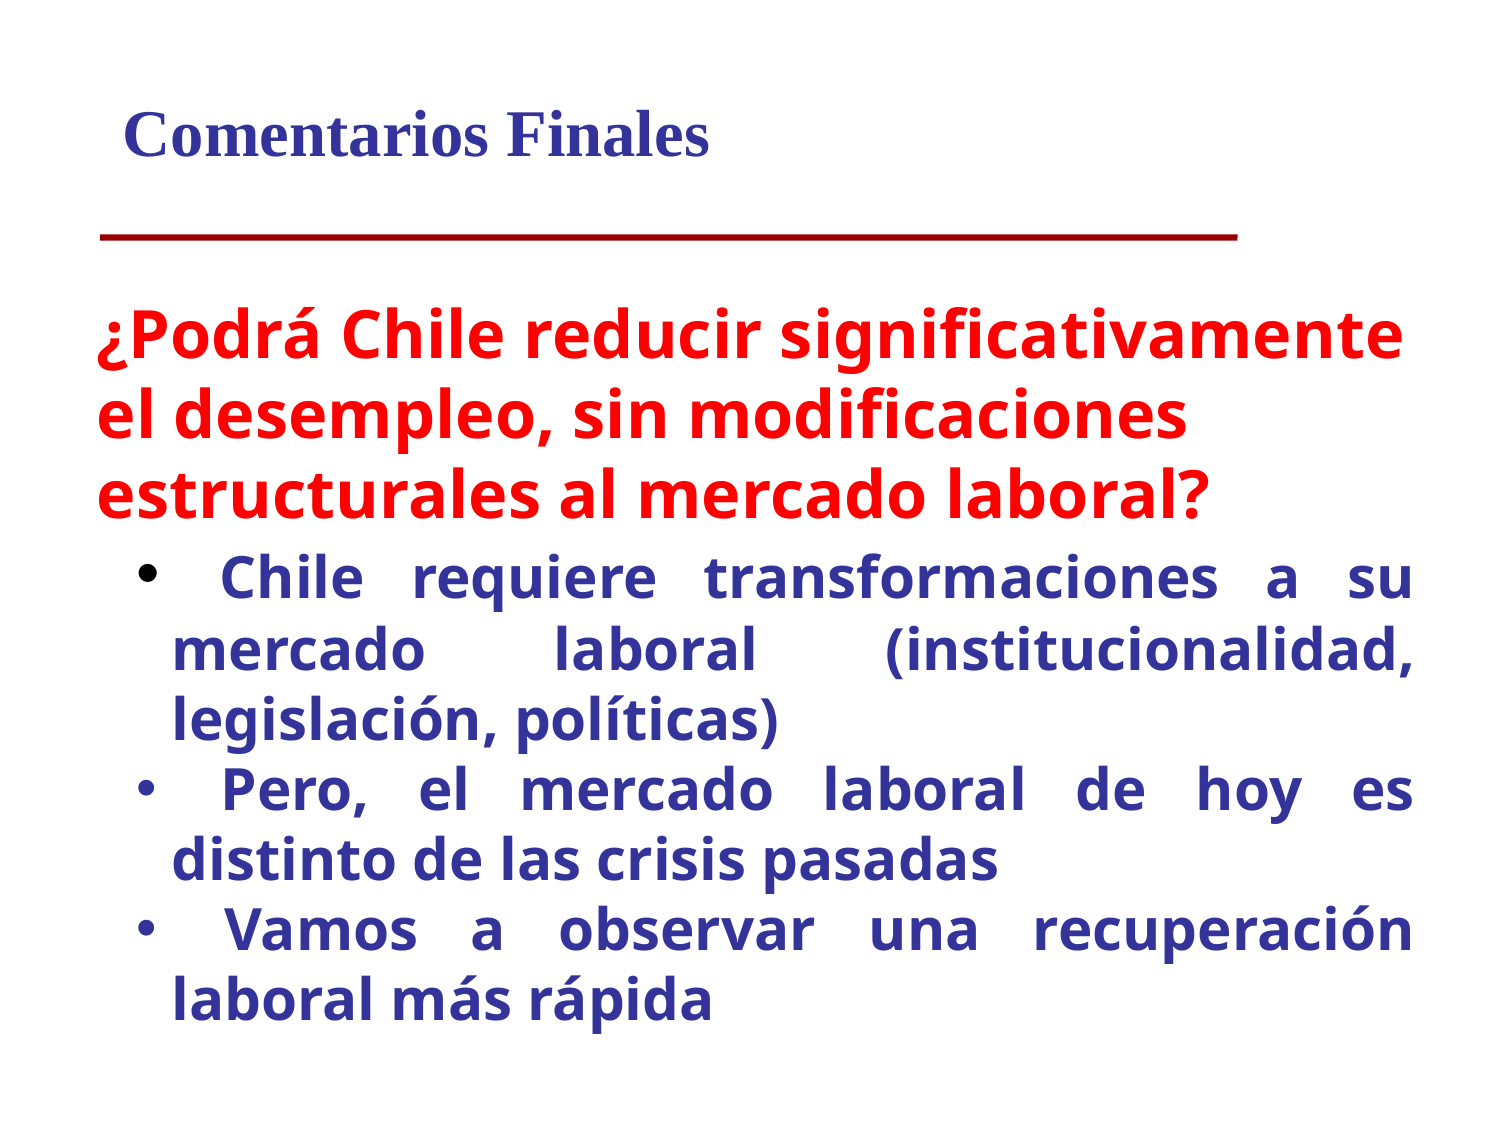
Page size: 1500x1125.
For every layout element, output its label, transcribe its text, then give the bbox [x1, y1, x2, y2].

text_box Comentarios Finales [107, 81, 726, 177]
text_box ¿Podrá Chile reducir significativamente el desempleo, sin modificaciones estructurales al mercado laboral? Chile requiere transformaciones a su mercado laboral (institucionalidad, legislación, políticas) Pero, el mercado laboral de hoy es distinto de las crisis pasadas Vamos a observar una recuperación laboral más rápida [81, 246, 1430, 337]
text_box ¿Podrá Chile reducir significativamente el desempleo, sin modificaciones estructurales al mercado laboral? Chile requiere transformaciones a su mercado laboral (institucionalidad, legislación, políticas) Pero, el mercado laboral de hoy es distinto de las crisis pasadas Vamos a observar una recuperación laboral más rápida [81, 340, 1430, 1079]
